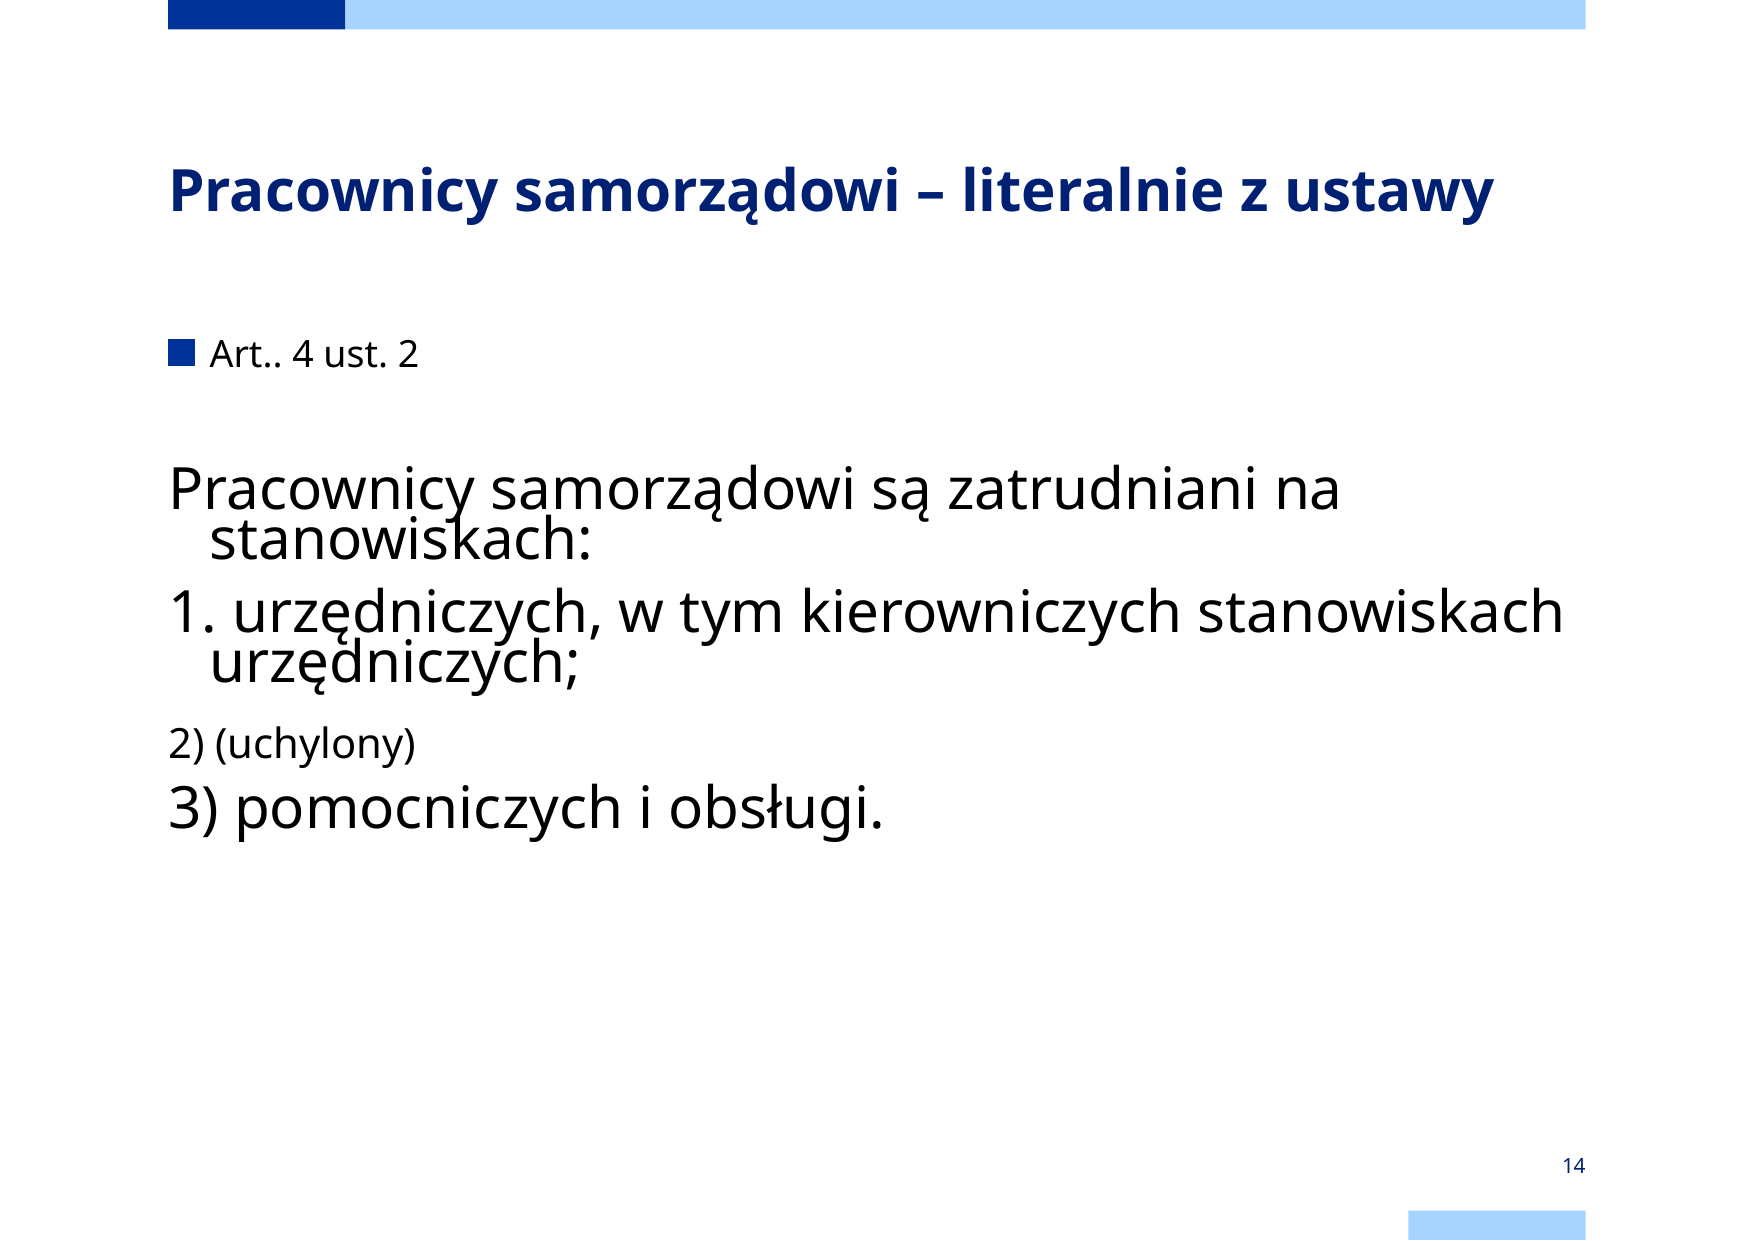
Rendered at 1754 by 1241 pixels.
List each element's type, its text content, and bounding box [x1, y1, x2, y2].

list Art.. 4 ust. 2 Pracownicy samorządowi są zatrudniani na stanowiskach: 1. urzędniczych, w tym kierowniczych stanowiskach urzędniczych; 2) (uchylony) 3) pomocniczych i obsługi. [168, 324, 1586, 1093]
slide_number 14 [1408, 1151, 1586, 1182]
title Pracownicy samorządowi – literalnie z ustawy [168, 147, 1586, 324]
picture [168, 339, 195, 366]
